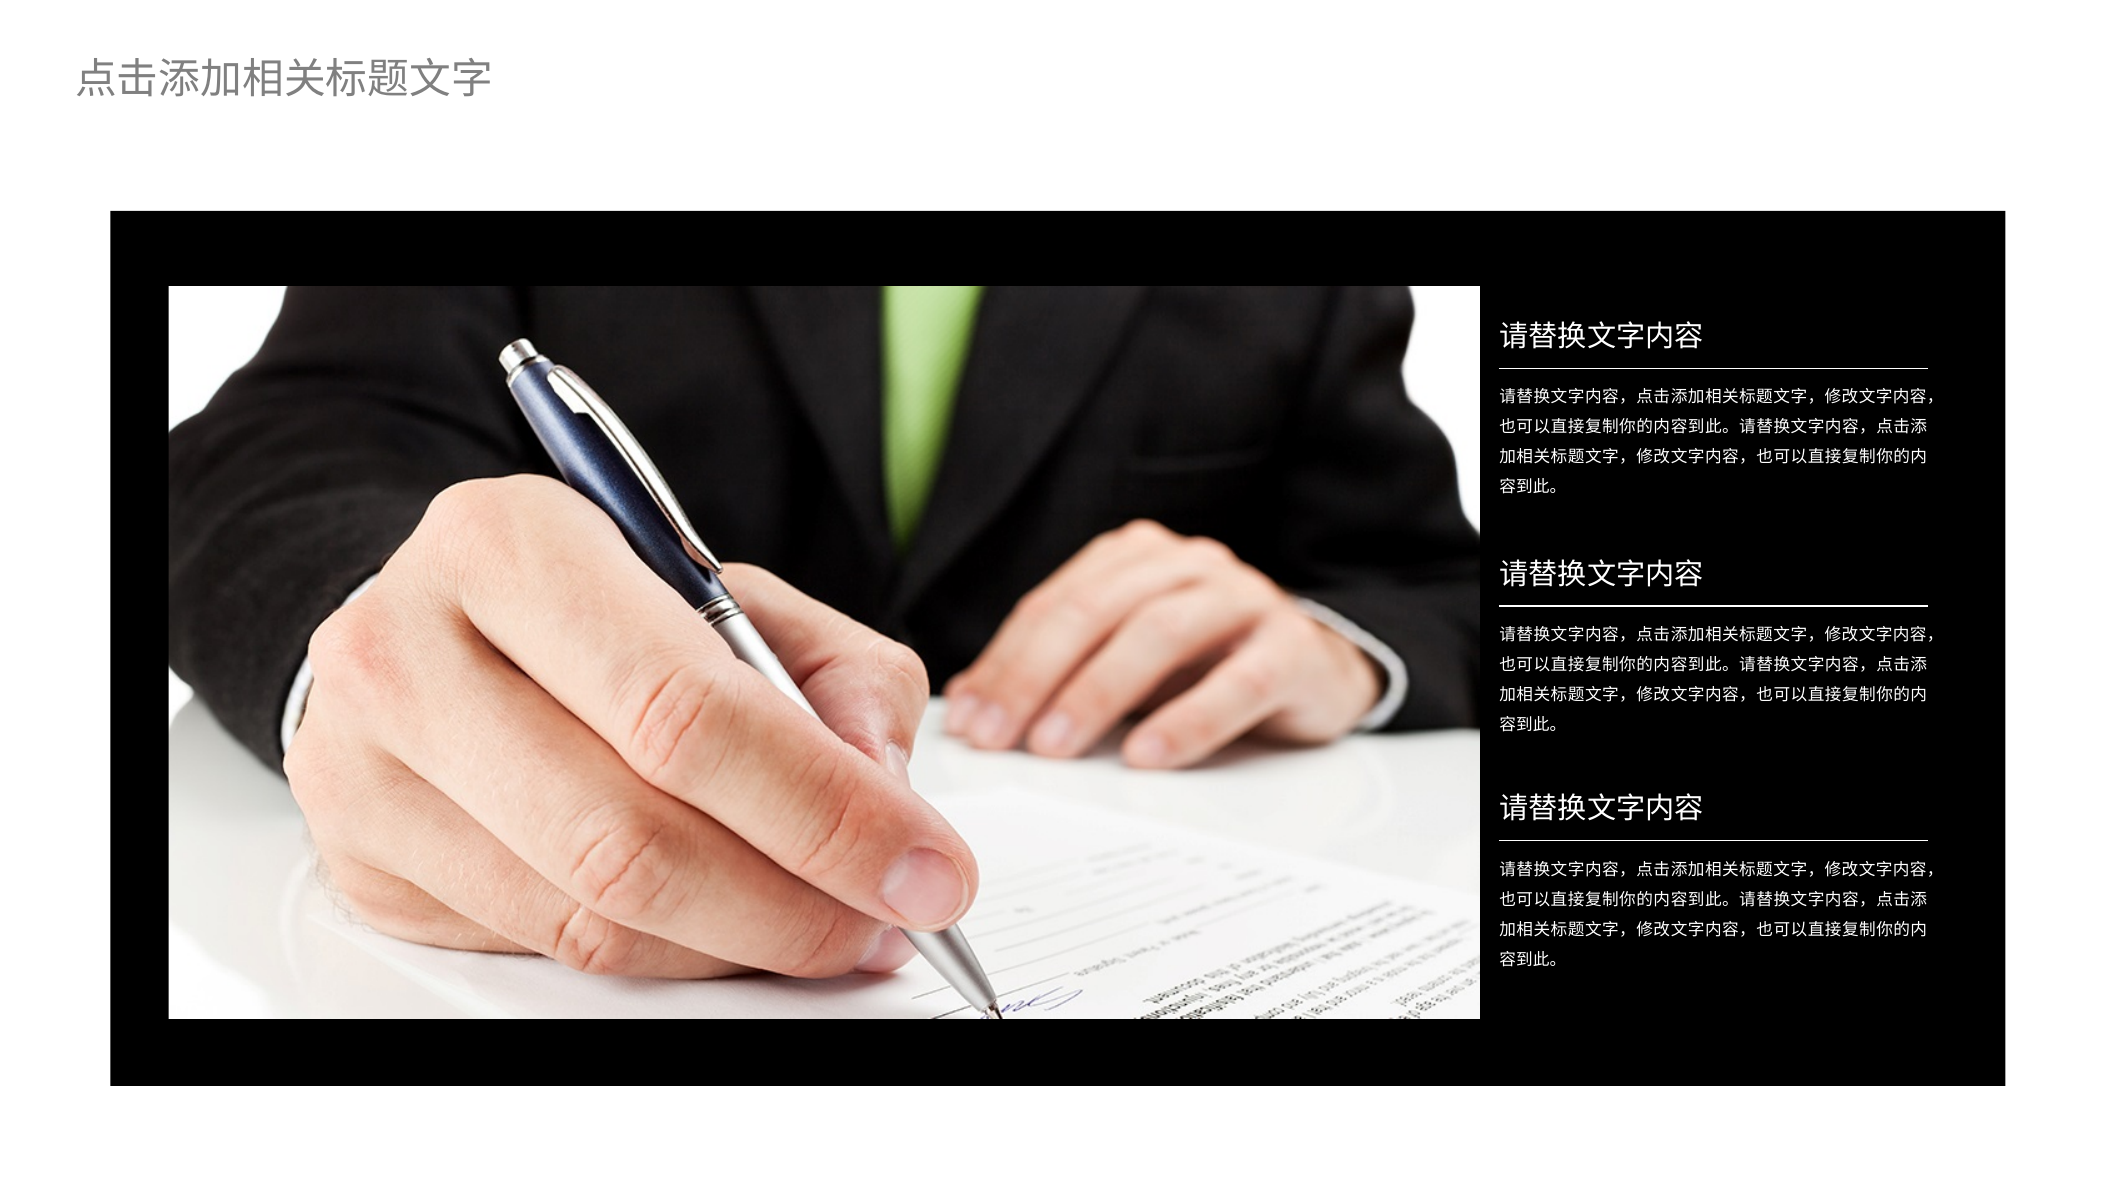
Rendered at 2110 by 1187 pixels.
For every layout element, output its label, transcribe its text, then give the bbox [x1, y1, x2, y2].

text_box [109, 210, 2006, 1087]
text_box 点击添加相关标题文字 [59, 44, 563, 107]
text_box 请替换文字内容，点击添加相关标题文字，修改文字内容，也可以直接复制你的内容到此。请替换文字内容，点击添加相关标题文字，修改文字内容，也可以直接复制你的内容到此。 [1483, 368, 1944, 527]
text_box 请替换文字内容 [1483, 781, 1842, 840]
text_box 请替换文字内容 [1483, 547, 1842, 605]
text_box 请替换文字内容，点击添加相关标题文字，修改文字内容，也可以直接复制你的内容到此。请替换文字内容，点击添加相关标题文字，修改文字内容，也可以直接复制你的内容到此。 [1483, 840, 1944, 999]
text_box 请替换文字内容 [1483, 309, 1842, 368]
text_box [168, 285, 1481, 1019]
text_box 请替换文字内容，点击添加相关标题文字，修改文字内容，也可以直接复制你的内容到此。请替换文字内容，点击添加相关标题文字，修改文字内容，也可以直接复制你的内容到此。 [1483, 605, 1944, 764]
